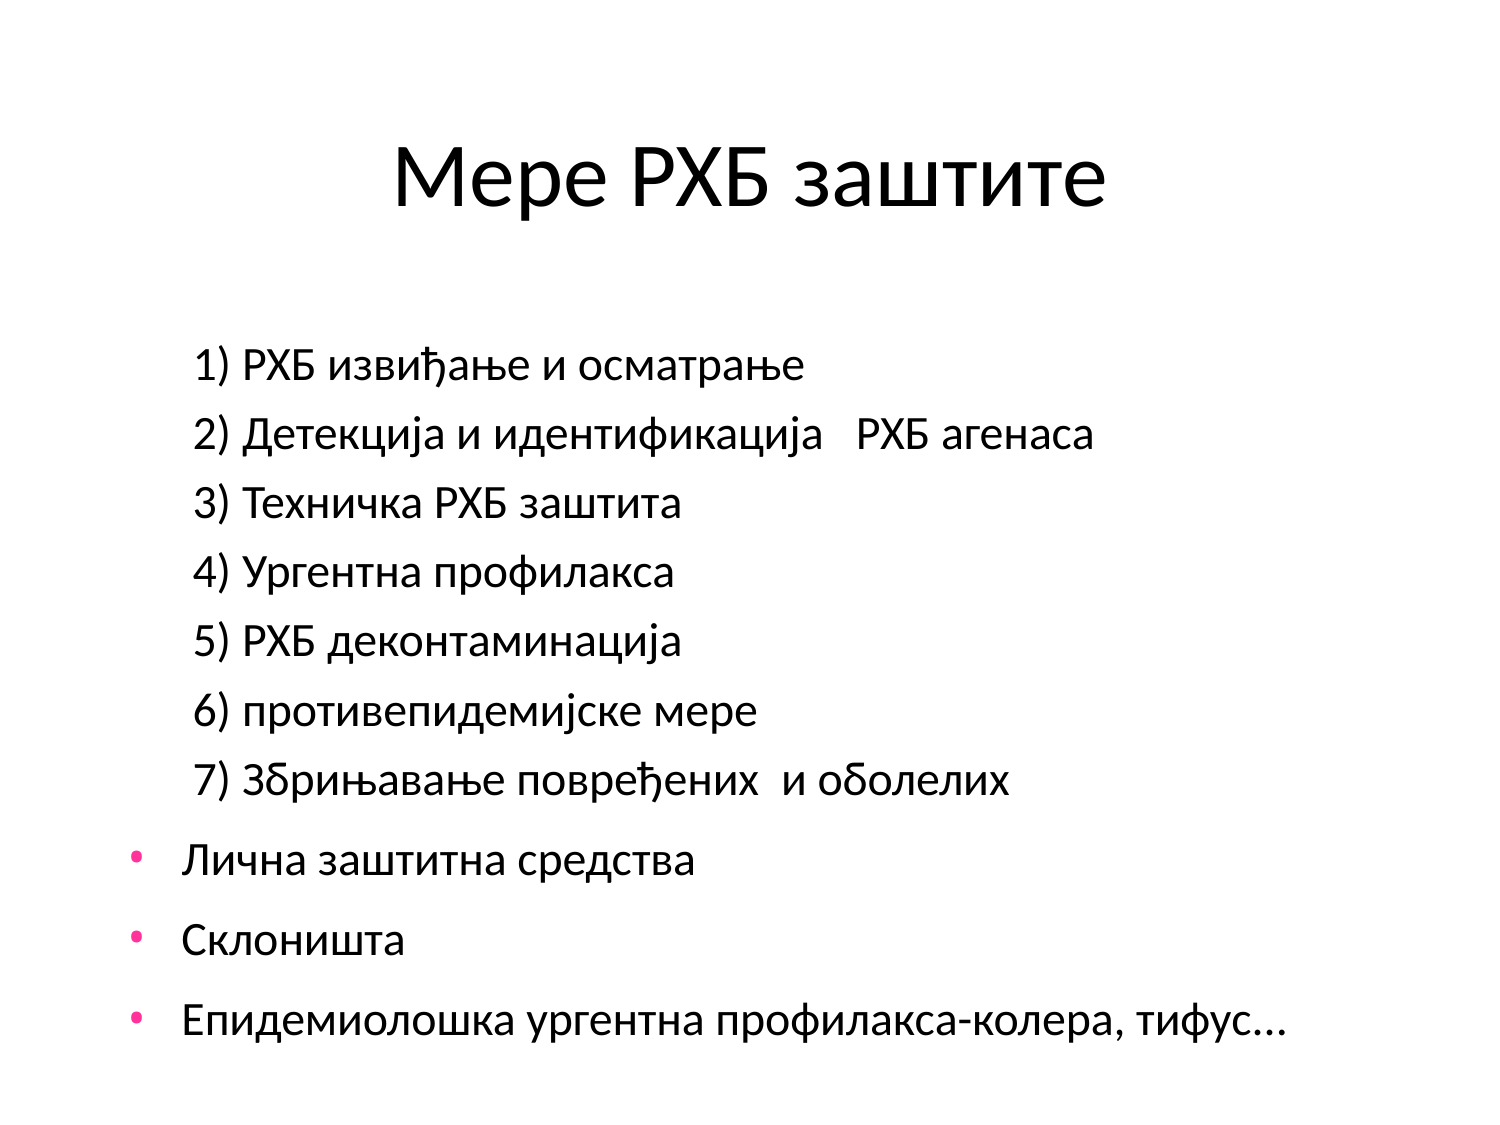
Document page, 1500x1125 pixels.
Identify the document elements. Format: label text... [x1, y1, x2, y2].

list 1) РХБ извиђање и осматрање 2) Детекција и идентификација РХБ агенаса 3) Техничка РХБ заштита 4) Ургентна профилакса 5) РХБ деконтаминација 6) противепидемијске мере 7) Збрињавање повређених и оболелих Лична заштитна средства Склоништа Епидемиолошка ургентна профилакса-колера, тифус... [112, 324, 1388, 1058]
title Мере РХБ заштите [112, 49, 1388, 290]
